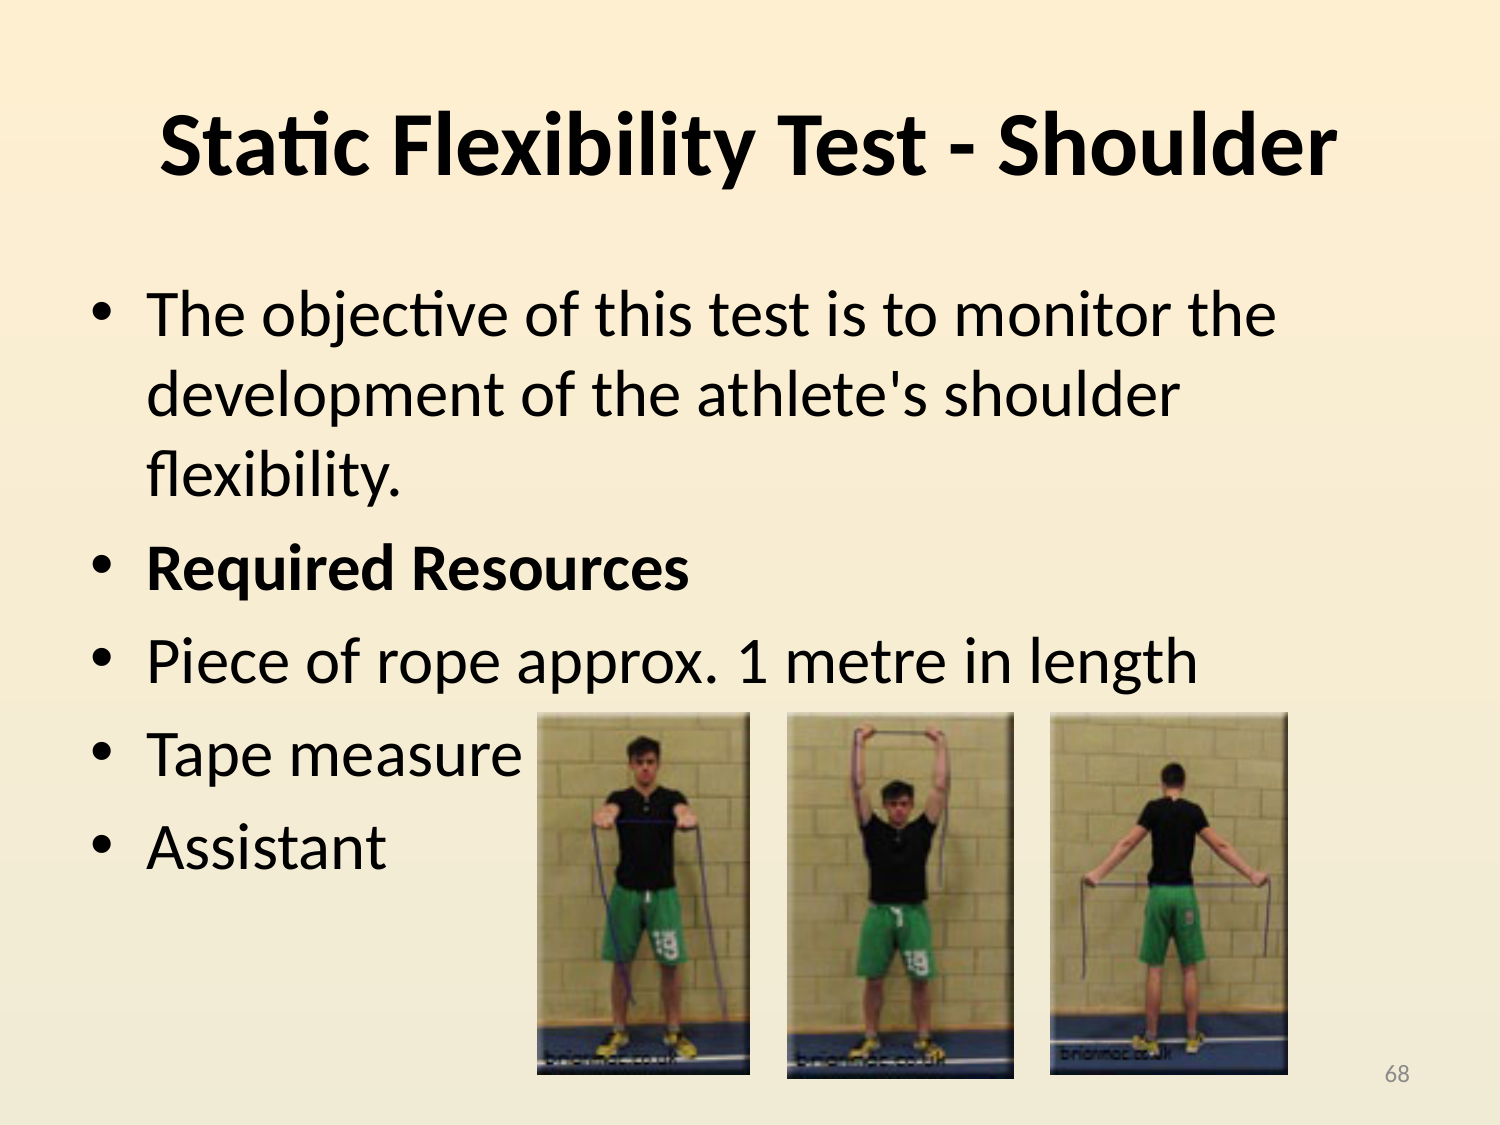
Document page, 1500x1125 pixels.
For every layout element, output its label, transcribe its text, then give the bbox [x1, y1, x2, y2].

picture [537, 712, 751, 1076]
title Static Flexibility Test - Shoulder [75, 45, 1425, 233]
picture [787, 712, 1014, 1079]
slide_number 68 [1074, 1042, 1425, 1103]
list The objective of this test is to monitor the development of the athlete's shoulder flexibility. Required Resources Piece of rope approx. 1 metre in length Tape measure Assistant [75, 262, 1425, 1005]
picture [1049, 712, 1288, 1076]
